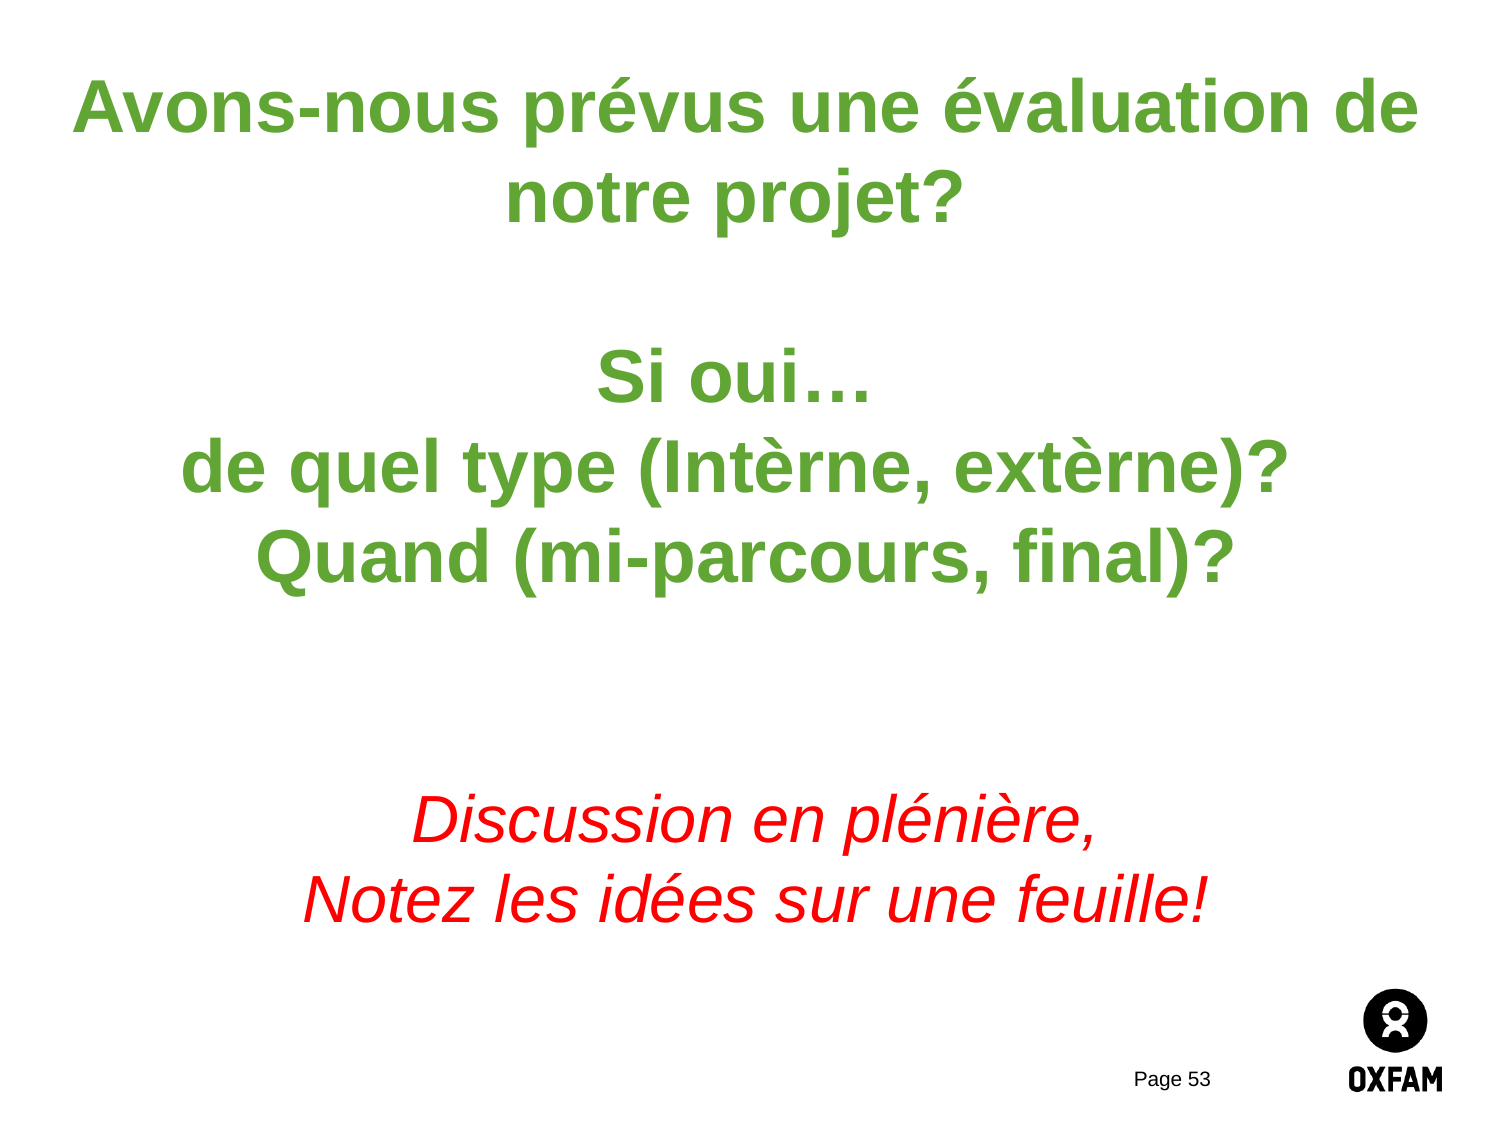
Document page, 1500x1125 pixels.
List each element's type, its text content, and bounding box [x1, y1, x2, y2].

picture [1345, 1048, 1445, 1095]
title Avons-nous prévus une évaluation de notre projet? Si oui… de quel type (Intèrne, extèrne)? Quand (mi-parcours, final)? Discussion en plénière, Notez les idées sur une feuille! [44, 26, 1449, 1048]
